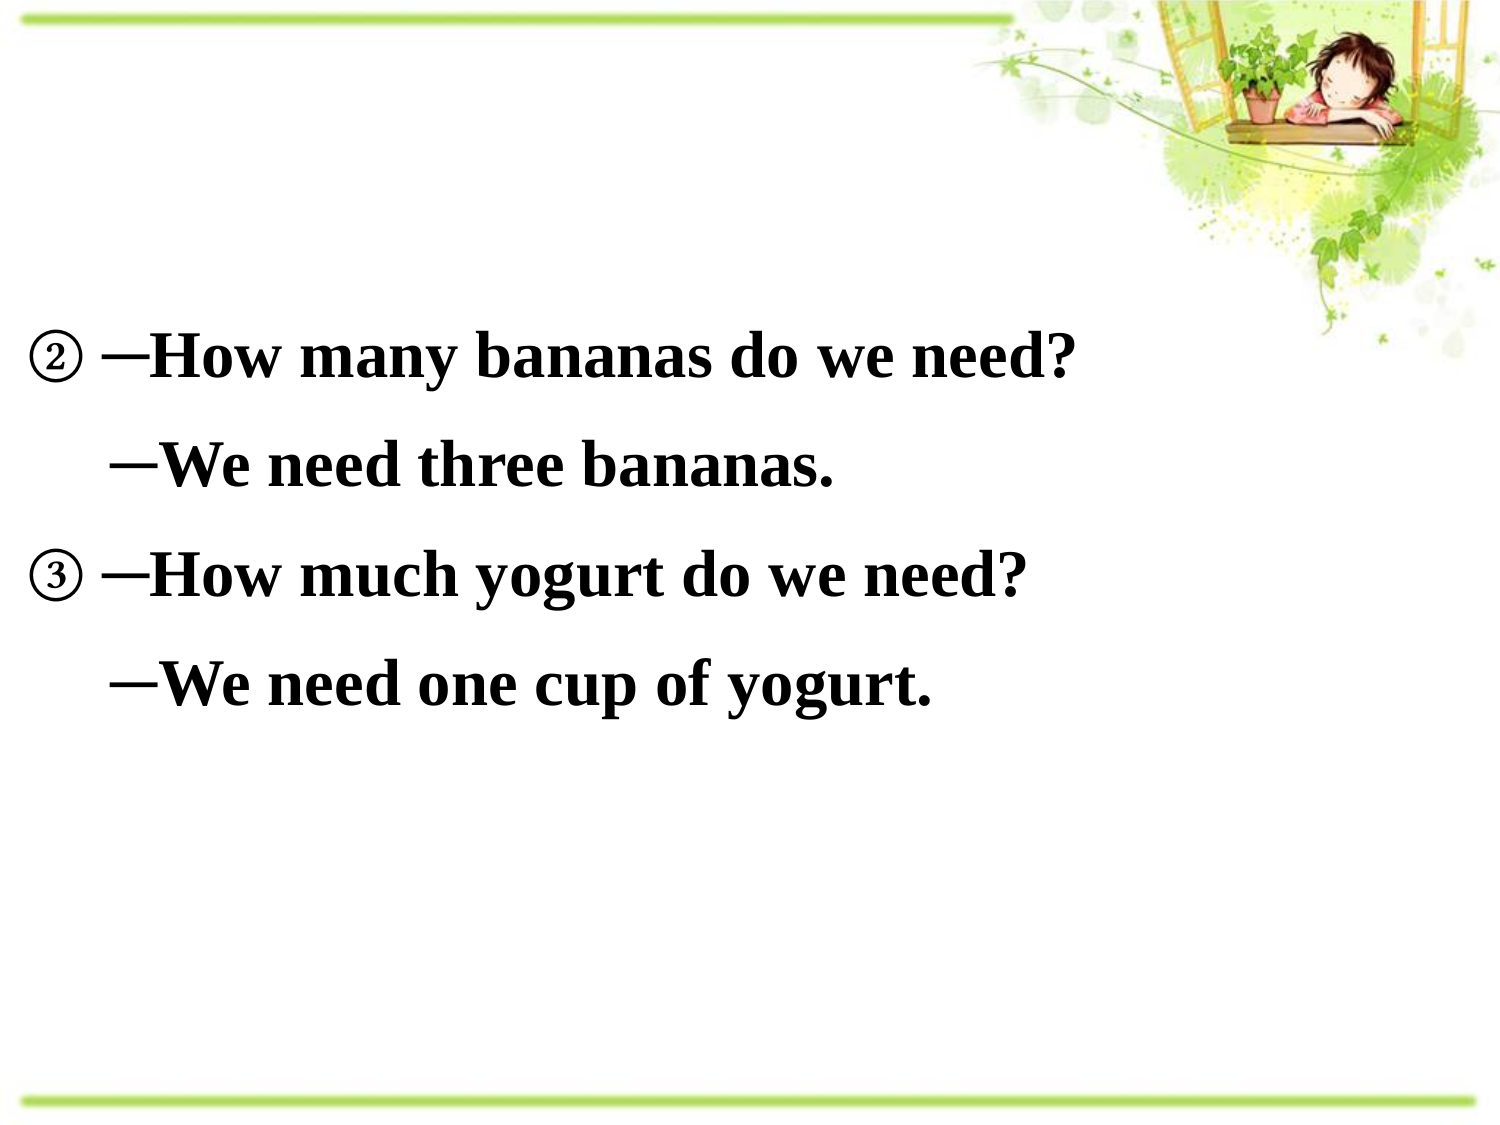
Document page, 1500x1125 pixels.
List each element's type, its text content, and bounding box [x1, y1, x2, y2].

picture [0, 0, 1500, 1125]
text_box ② ─How many bananas do we need? ─We need three bananas. ③ ─How much yogurt do we need? ─We need one cup of yogurt. [12, 287, 1475, 788]
